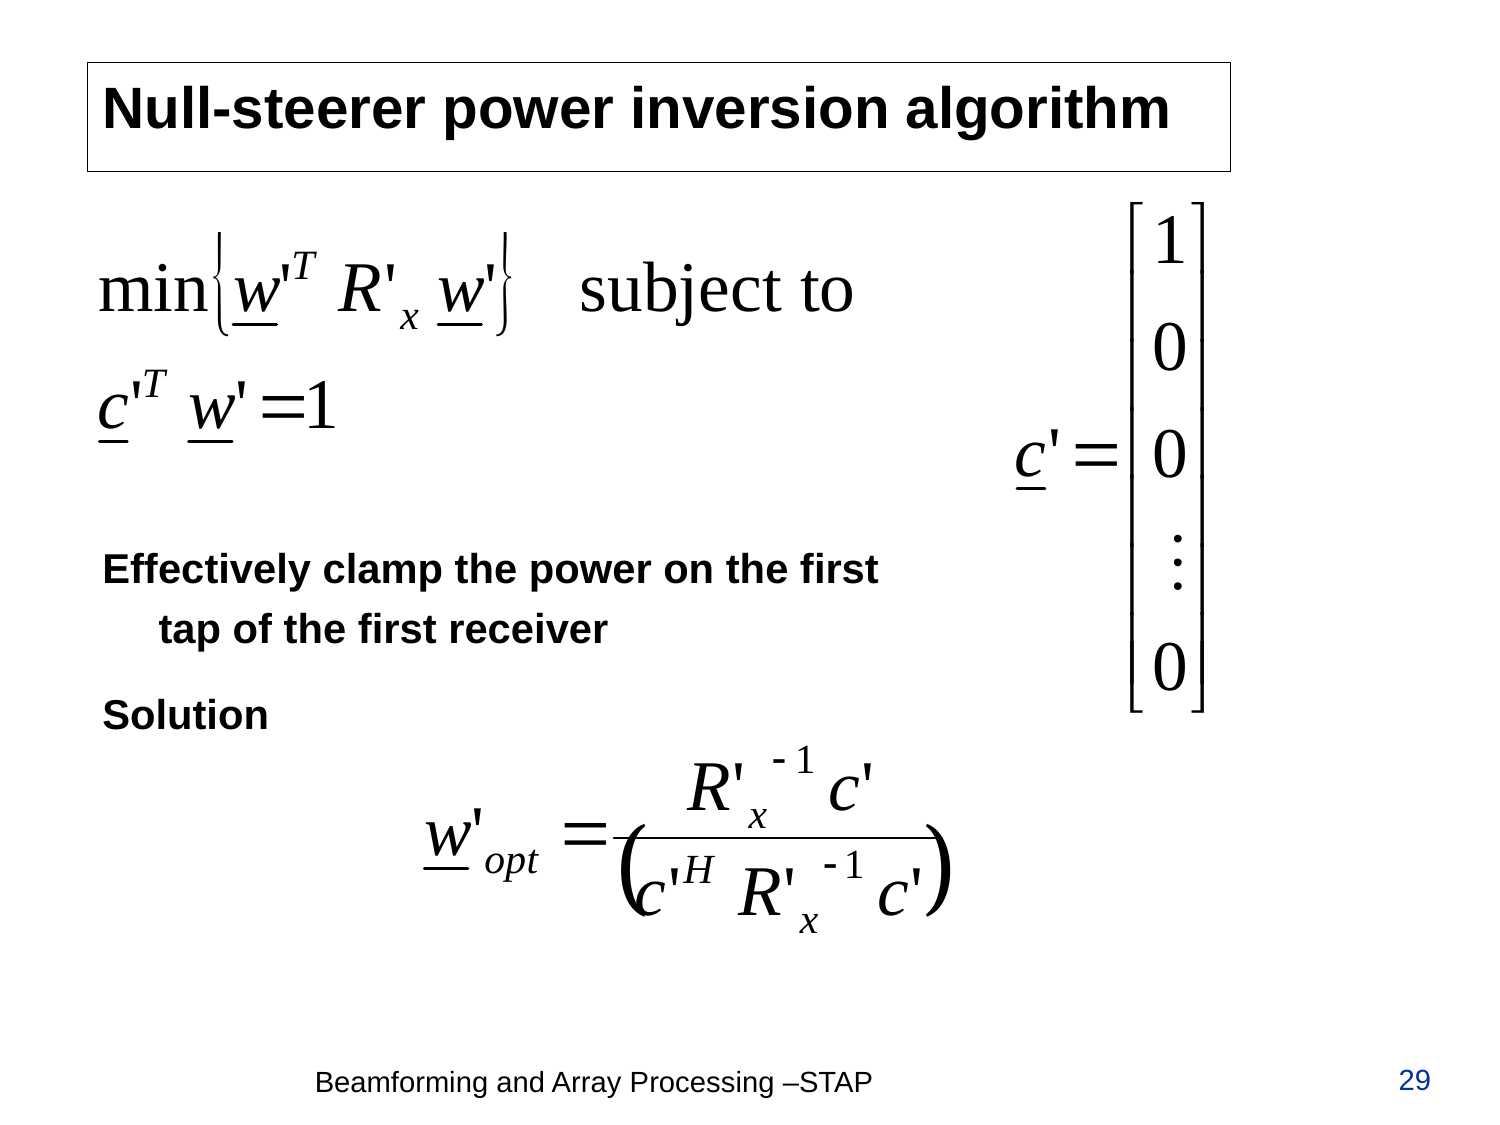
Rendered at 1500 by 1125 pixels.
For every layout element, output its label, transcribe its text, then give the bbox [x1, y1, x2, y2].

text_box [1004, 190, 1232, 726]
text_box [412, 724, 954, 951]
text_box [87, 232, 867, 459]
slide_number 29 [1207, 1055, 1447, 1102]
title Null-steerer power inversion algorithm [87, 62, 1231, 172]
text_box Effectively clamp the power on the first tap of the first receiver [87, 524, 913, 667]
text_box Solution [87, 671, 375, 780]
